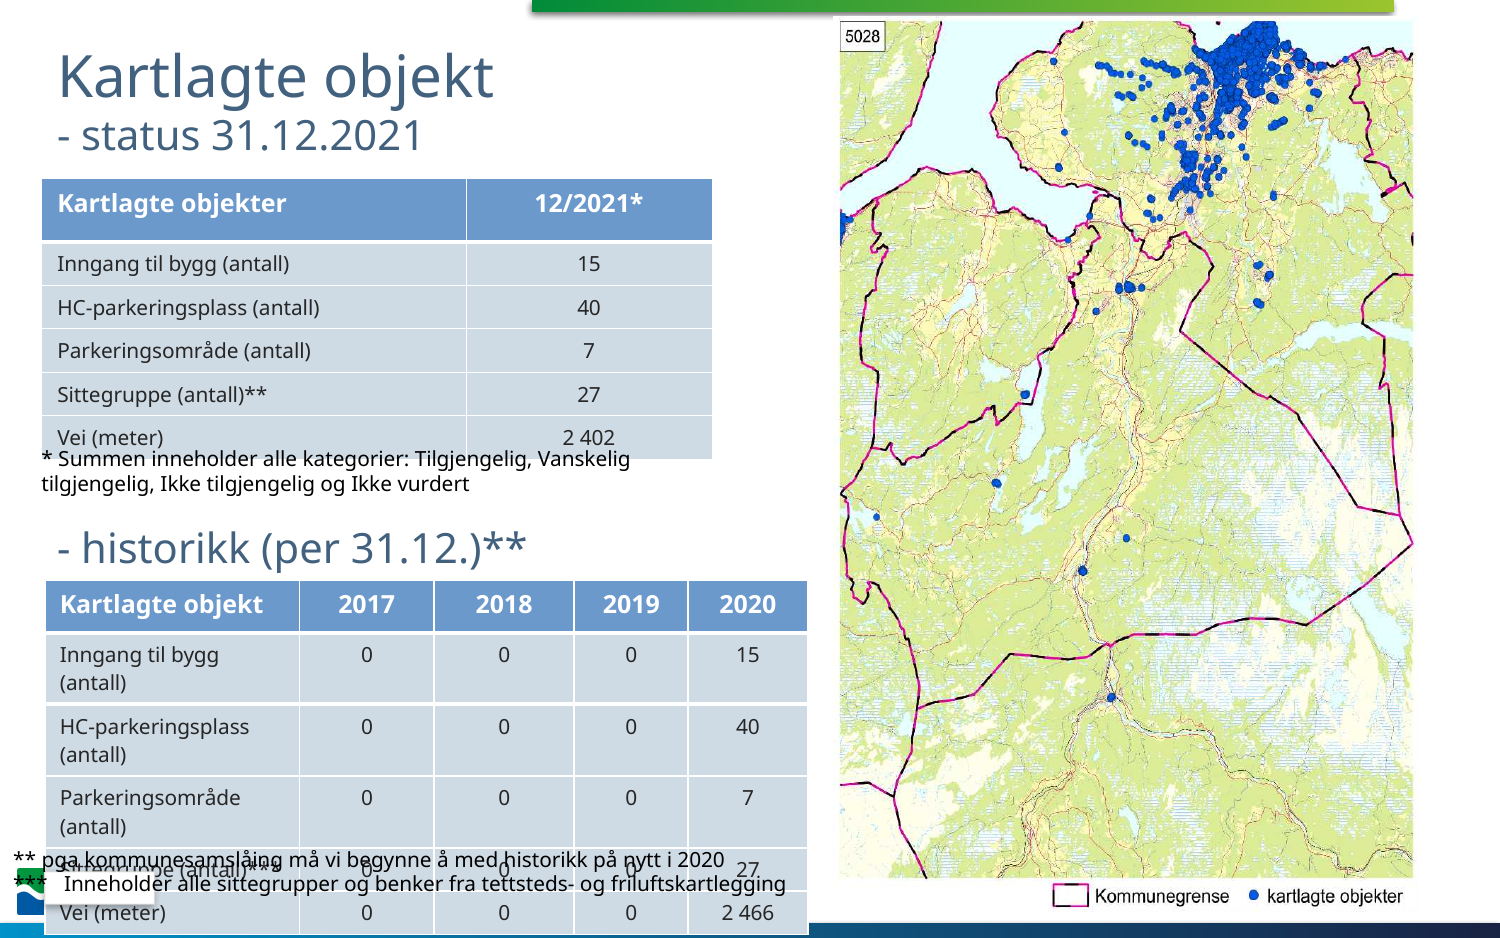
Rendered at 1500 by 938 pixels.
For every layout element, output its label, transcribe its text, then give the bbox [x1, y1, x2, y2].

table_cell 0 [300, 706, 433, 775]
table_cell 0 [435, 777, 573, 838]
table_cell 7 [467, 329, 712, 372]
table_cell Parkeringsområde (antall) [42, 329, 466, 372]
table_cell 27 [802, 849, 807, 890]
table_cell 27 [467, 373, 712, 415]
table_cell HC-parkeringsplass (antall) [46, 706, 299, 775]
table_cell Inngang til bygg (antall) [46, 635, 299, 702]
table_cell 0 [575, 635, 687, 702]
table_header 2019 [575, 581, 687, 631]
table_cell 0 [575, 777, 687, 838]
table_cell Parkeringsområde (antall) [46, 777, 299, 838]
table_header 2018 [435, 581, 573, 631]
picture [833, 16, 1419, 913]
text_box * Summen inneholder alle kategorier: Tilgjengelig, Vanskelig tilgjengelig, Ikke tilgjengelig og Ikke vurdert [26, 438, 711, 504]
table_cell 40 [689, 706, 807, 775]
table_header Kartlagte objekt [46, 581, 299, 631]
table_cell 2 466 [689, 892, 807, 934]
table_cell HC-parkeringsplass (antall) [42, 286, 466, 328]
table_cell 0 [300, 635, 433, 702]
table_header 2020 [689, 581, 807, 631]
table_cell 0 [435, 706, 573, 775]
table_cell 0 [435, 904, 573, 934]
table_cell 0 [300, 777, 433, 838]
table_cell 15 [467, 244, 712, 285]
text_box ** pga kommunesamslåing må vi begynne å med historikk på nytt i 2020 *** Inneholder alle sittegrupper og benker fra tettsteds- og friluftskartlegging [0, 838, 802, 904]
table_cell 0 [300, 904, 433, 934]
table_header 2017 [300, 581, 433, 631]
table_cell 40 [467, 286, 712, 328]
text_box - historikk (per 31.12.)** [42, 496, 828, 580]
table_cell Sittegruppe (antall)** [42, 373, 466, 415]
table_cell 7 [689, 777, 807, 847]
table_cell Vei (meter) [46, 904, 299, 934]
table_header 12/2021* [467, 179, 712, 240]
table_cell 0 [435, 635, 573, 702]
table_cell Vei (meter) [42, 416, 466, 438]
table_cell Inngang til bygg (antall) [42, 244, 466, 285]
table_cell 15 [689, 635, 807, 702]
table_cell 0 [575, 904, 687, 934]
table_cell 2 402 [467, 416, 712, 459]
table_cell 0 [575, 706, 687, 775]
table_header Kartlagte objekter [42, 179, 466, 240]
text_box Kartlagte objekt - status 31.12.2021 [42, 24, 828, 167]
